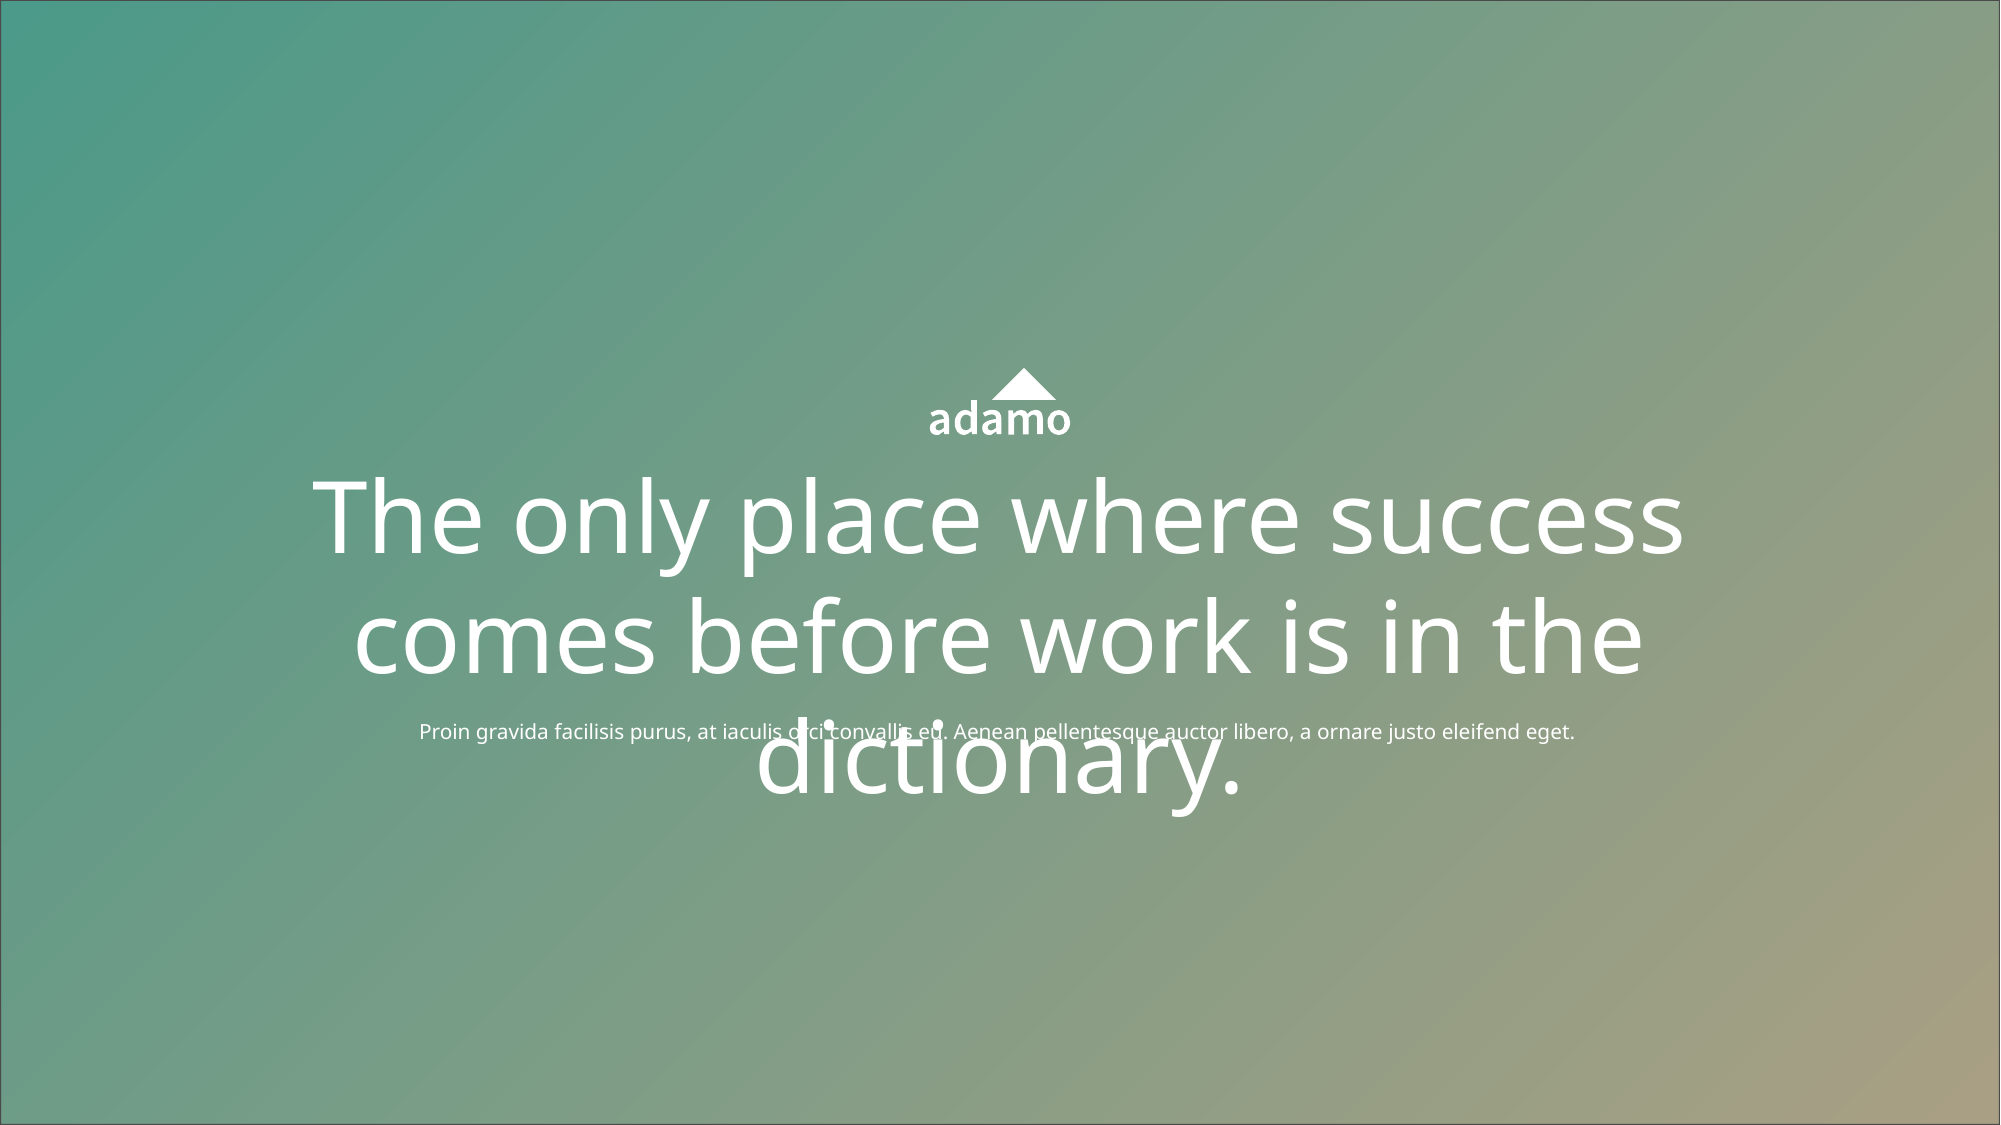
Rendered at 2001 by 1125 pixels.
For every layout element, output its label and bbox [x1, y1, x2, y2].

picture [0, 0, 2000, 1125]
text_box [929, 367, 1071, 435]
